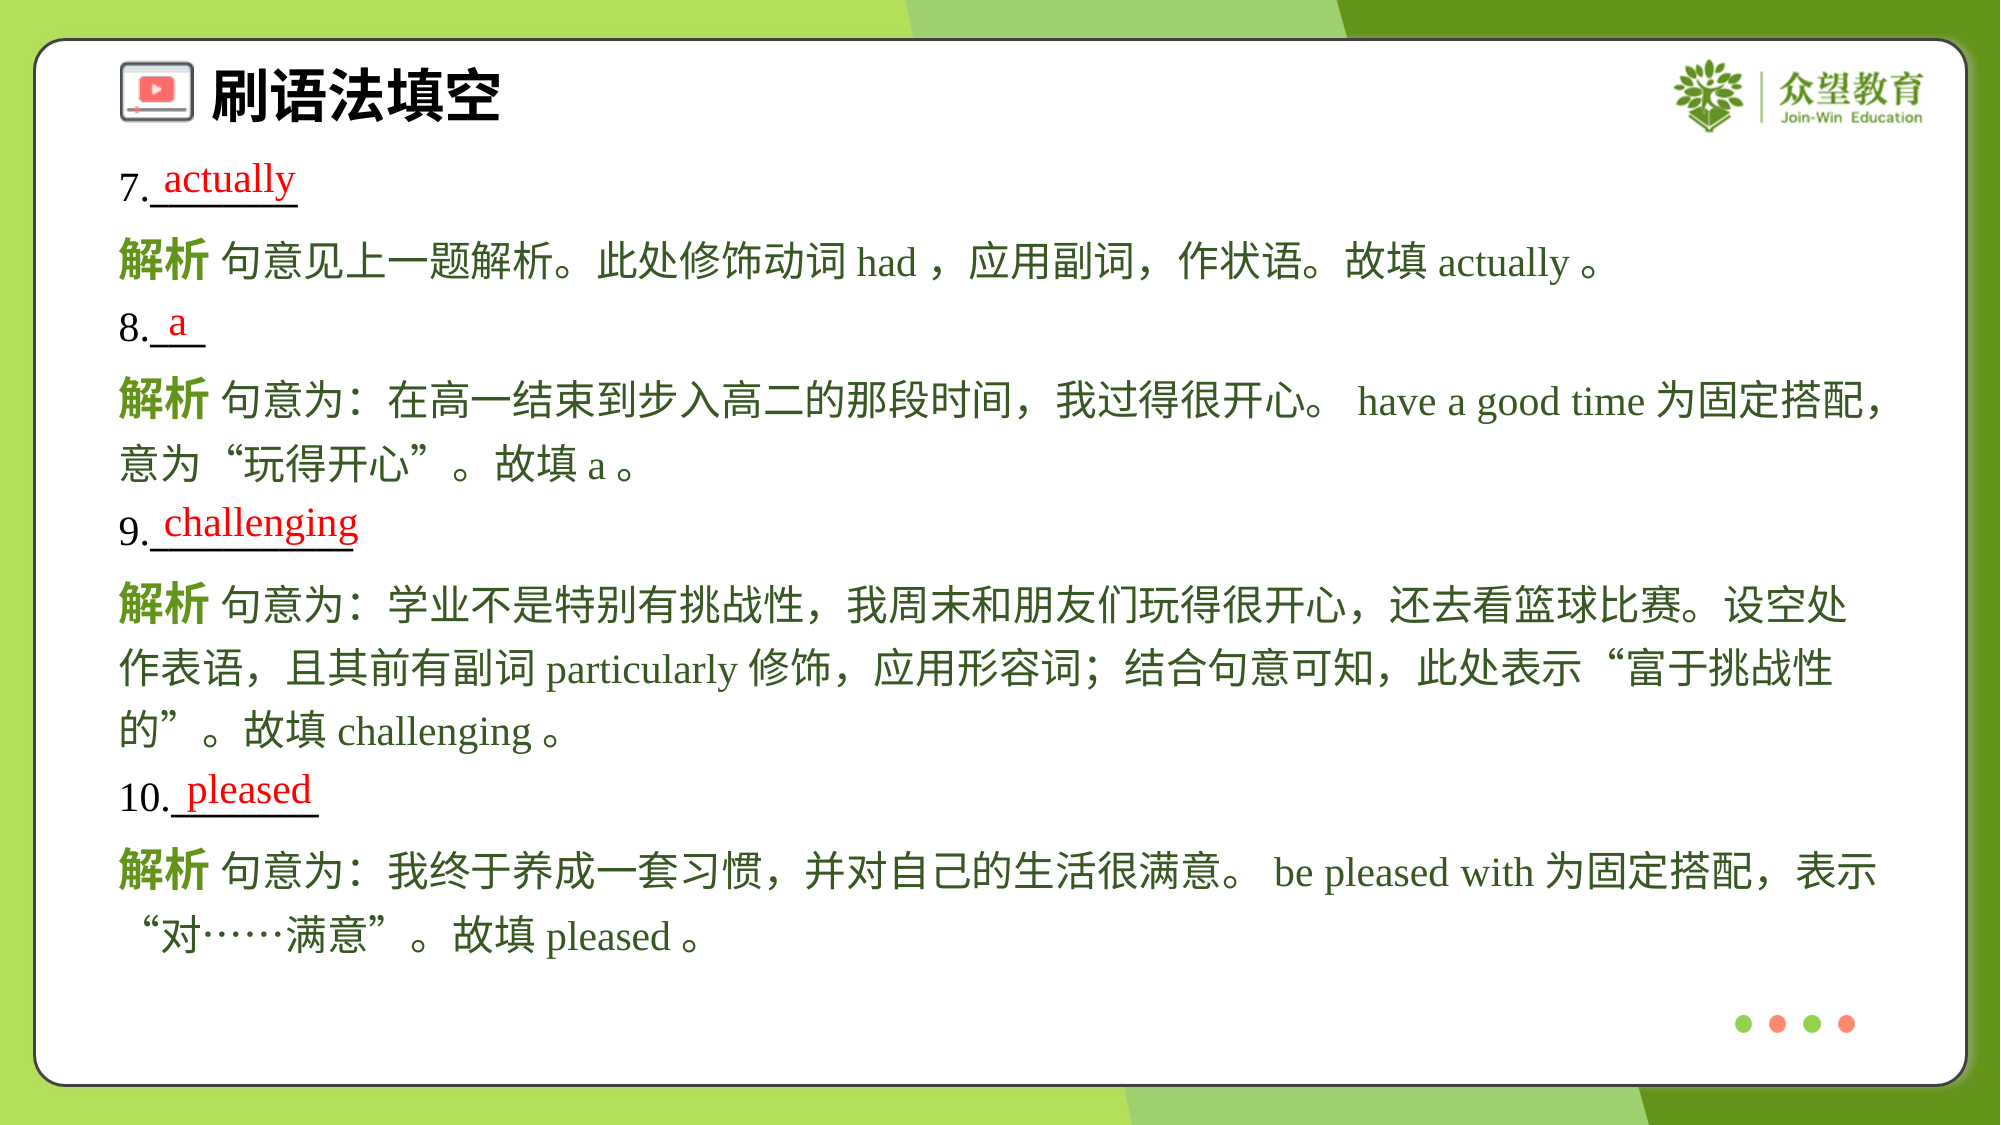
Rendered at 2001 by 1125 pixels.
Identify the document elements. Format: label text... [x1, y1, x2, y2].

text_box 7.________ [118, 146, 1883, 210]
text_box pleased [172, 749, 327, 812]
text_box 9.___________ [118, 490, 1883, 554]
text_box 解析 句意见上一题解析。此处修饰动词had，应用副词，作状语。故填actually。 [118, 216, 1883, 286]
picture [0, 0, 2000, 1125]
text_box 8.___ [118, 287, 1883, 350]
text_box 10.________ [118, 757, 1883, 820]
text_box challenging [149, 482, 374, 545]
text_box 解析 句意为：在高一结束到步入高二的那段时间，我过得很开心。have a good time为固定搭配，意为“玩得开心”。故填a。 [118, 356, 1883, 488]
text_box actually [149, 138, 311, 202]
text_box 解析 句意为：我终于养成一套习惯，并对自己的生活很满意。be pleased with为固定搭配，表示“对……满意”。故填pleased。 [118, 827, 1883, 959]
text_box 解析 句意为：学业不是特别有挑战性，我周末和朋友们玩得很开心，还去看篮球比赛。设空处作表语，且其前有副词particularly修饰，应用形容词；结合句意可知，此处表示“富于挑战性的”。故填challenging。 [118, 560, 1883, 755]
text_box a [153, 281, 203, 344]
